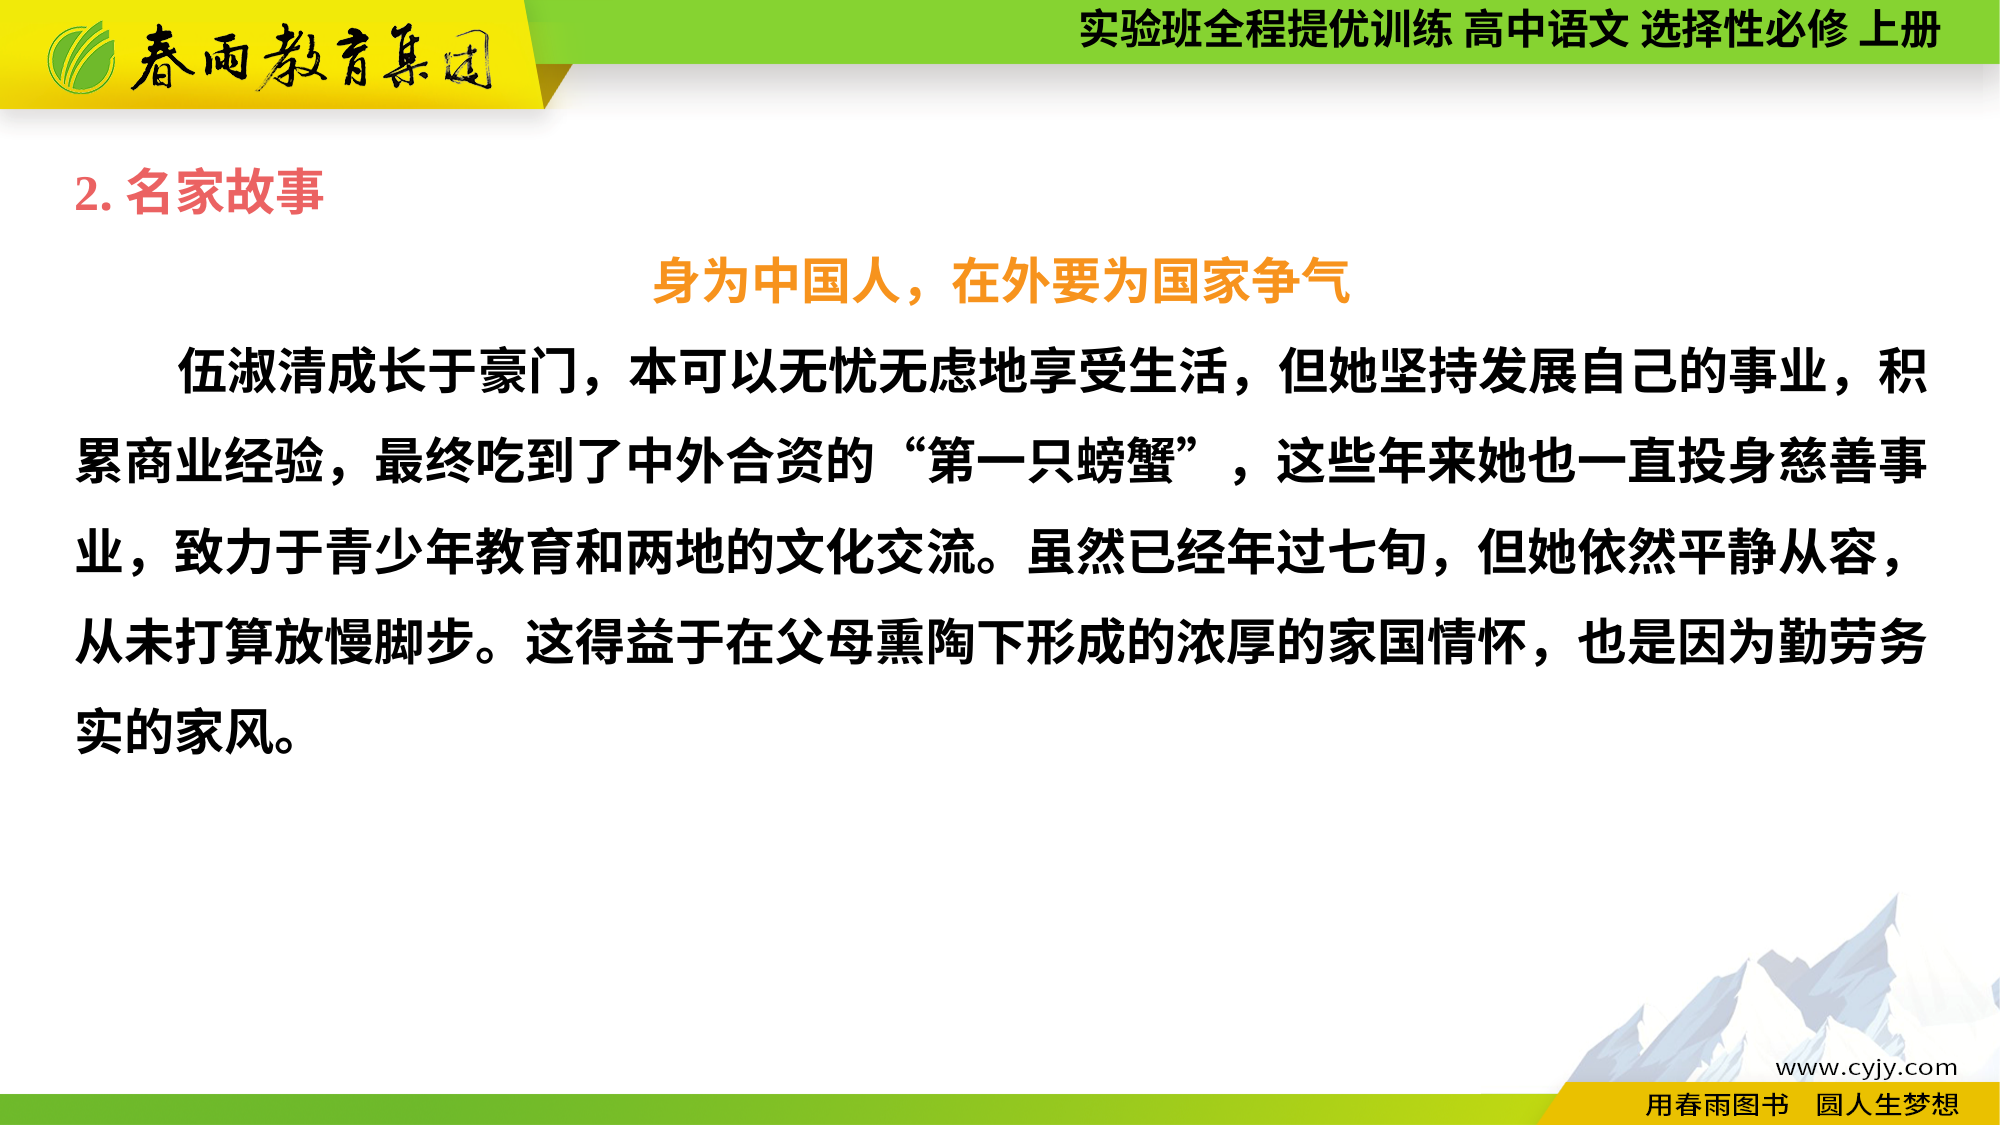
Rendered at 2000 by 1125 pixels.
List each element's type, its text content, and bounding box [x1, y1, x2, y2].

picture [0, 0, 2000, 1125]
list 2.名家故事 身为中国人，在外要为国家争气 伍淑清成长于豪门，本可以无忧无虑地享受生活，但她坚持发展自己的事业，积累商业经验，最终吃到了中外合资的“第一只螃蟹”，这些年来她也一直投身慈善事业，致力于青少年教育和两地的文化交流。虽然已经年过七旬，但她依然平静从容，从未打算放慢脚步。这得益于在父母熏陶下形成的浓厚的家国情怀，也是因为勤劳务实的家风。 [59, 122, 1944, 774]
